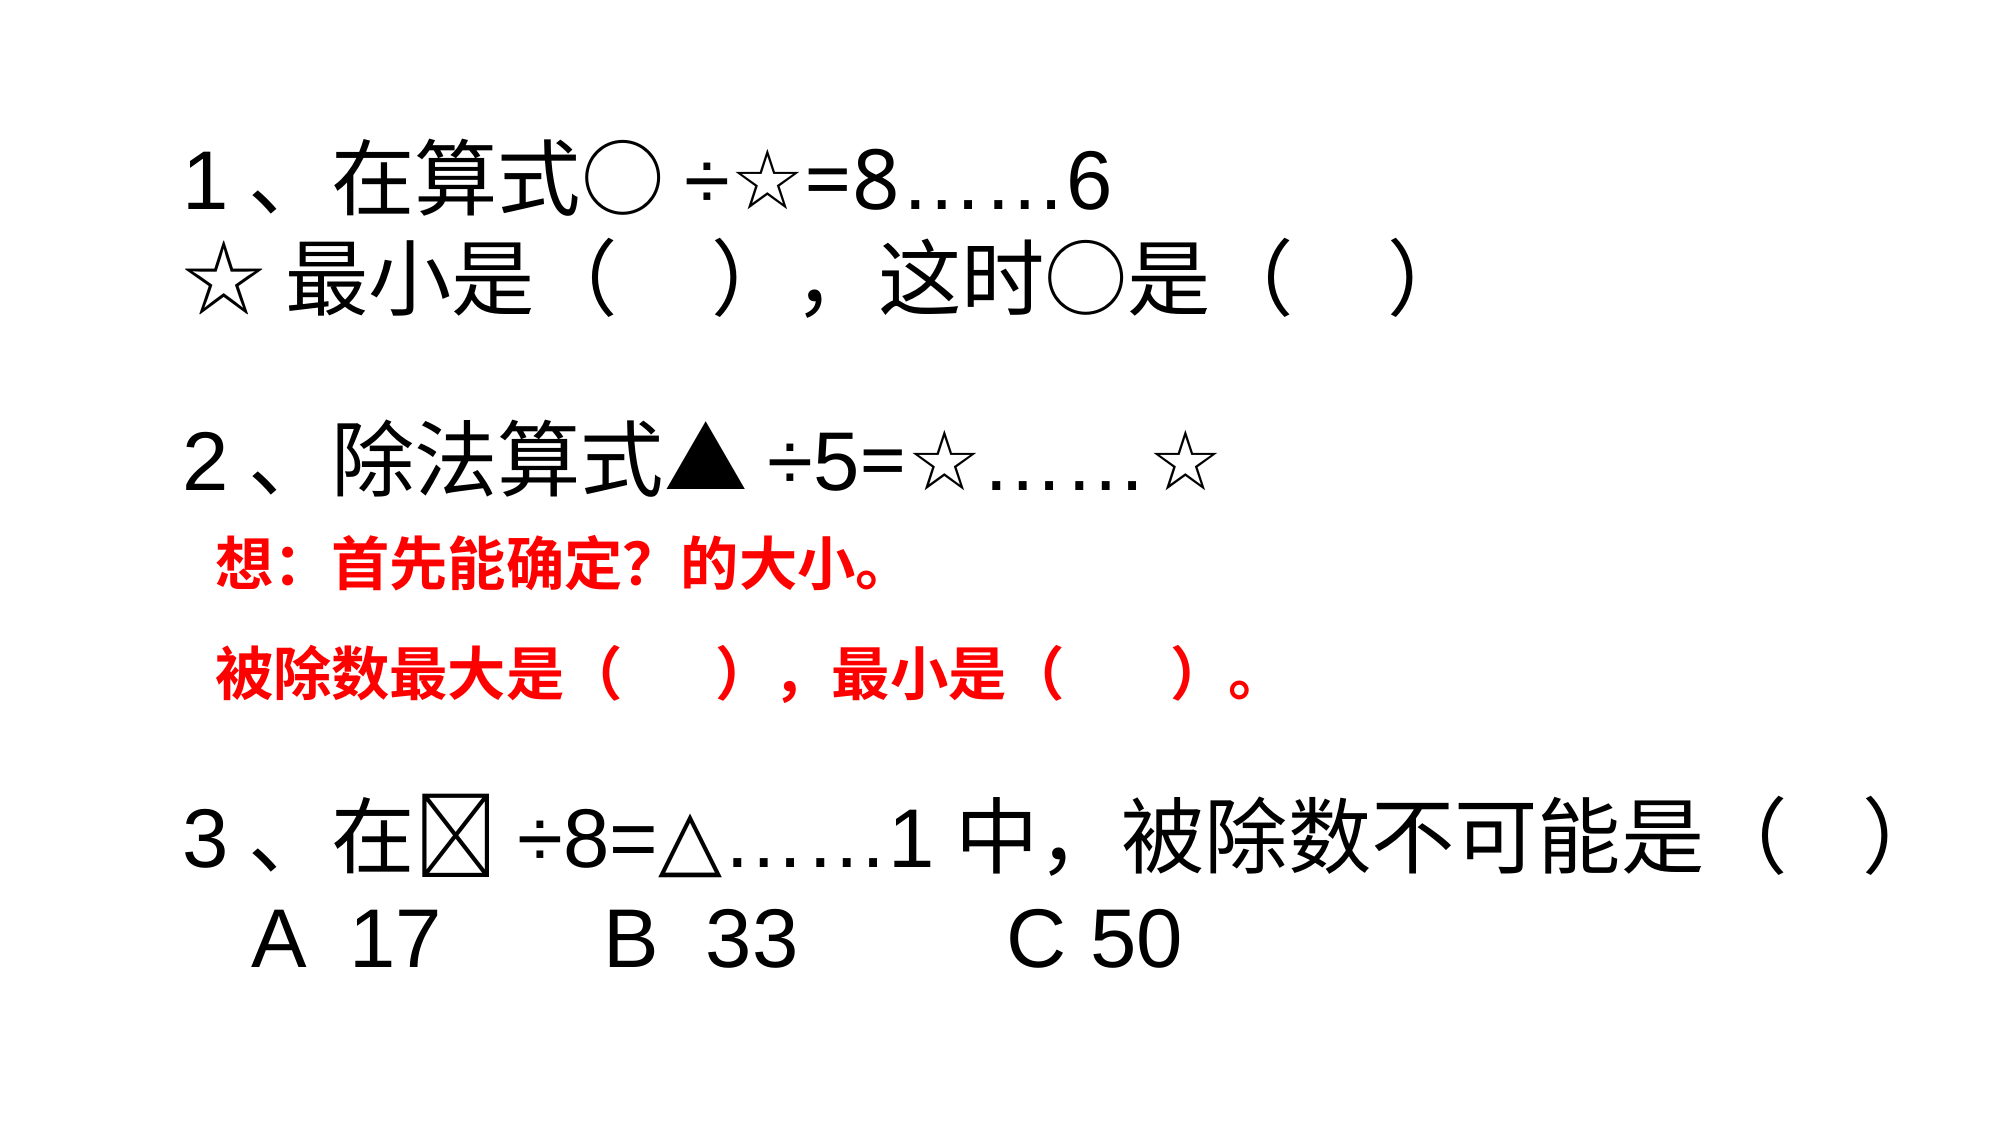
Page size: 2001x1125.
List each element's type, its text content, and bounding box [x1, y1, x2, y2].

text_box 想：首先能确定？的大小。 [200, 519, 1007, 605]
text_box 3、在÷8=△……1中，被除数不可能是（ ） A 17 B 33 C 50 [167, 777, 1973, 992]
text_box 2、除法算式▲÷5=☆……☆ [167, 399, 1779, 515]
text_box 被除数最大是（ ），最小是（ ）。 [200, 630, 1537, 715]
text_box 1、在算式○÷☆=8……6 ☆最小是（ ），这时○是（ ） [167, 118, 1638, 334]
